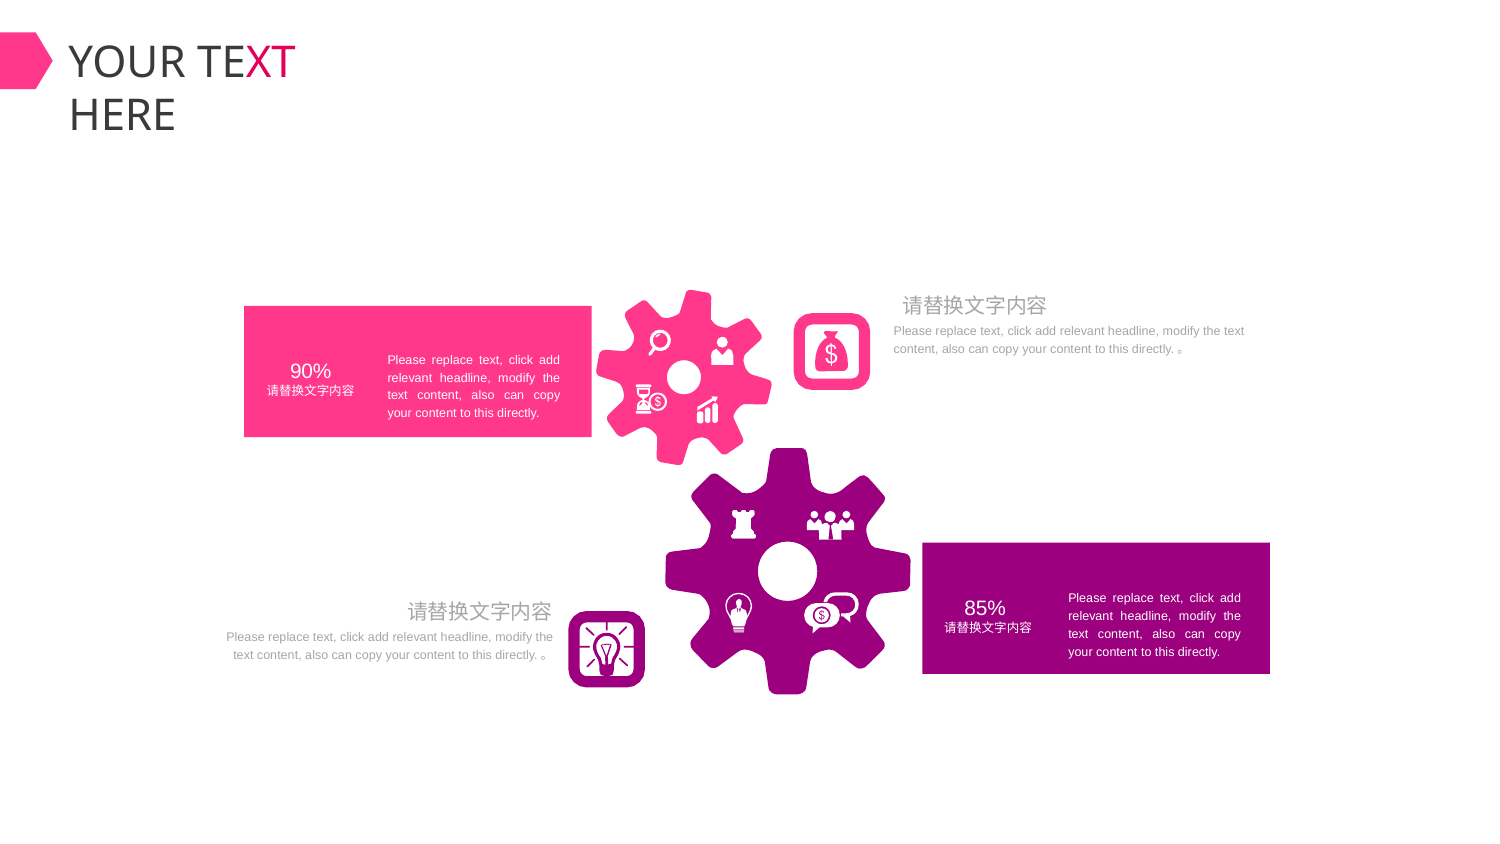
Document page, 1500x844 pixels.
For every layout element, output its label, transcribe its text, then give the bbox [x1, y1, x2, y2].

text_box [799, 318, 865, 385]
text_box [573, 616, 640, 682]
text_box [665, 448, 911, 695]
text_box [220, 593, 554, 663]
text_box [243, 305, 592, 438]
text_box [922, 542, 1270, 674]
text_box YOUR TEXT HERE [57, 28, 389, 145]
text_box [595, 289, 773, 467]
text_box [893, 287, 1268, 357]
